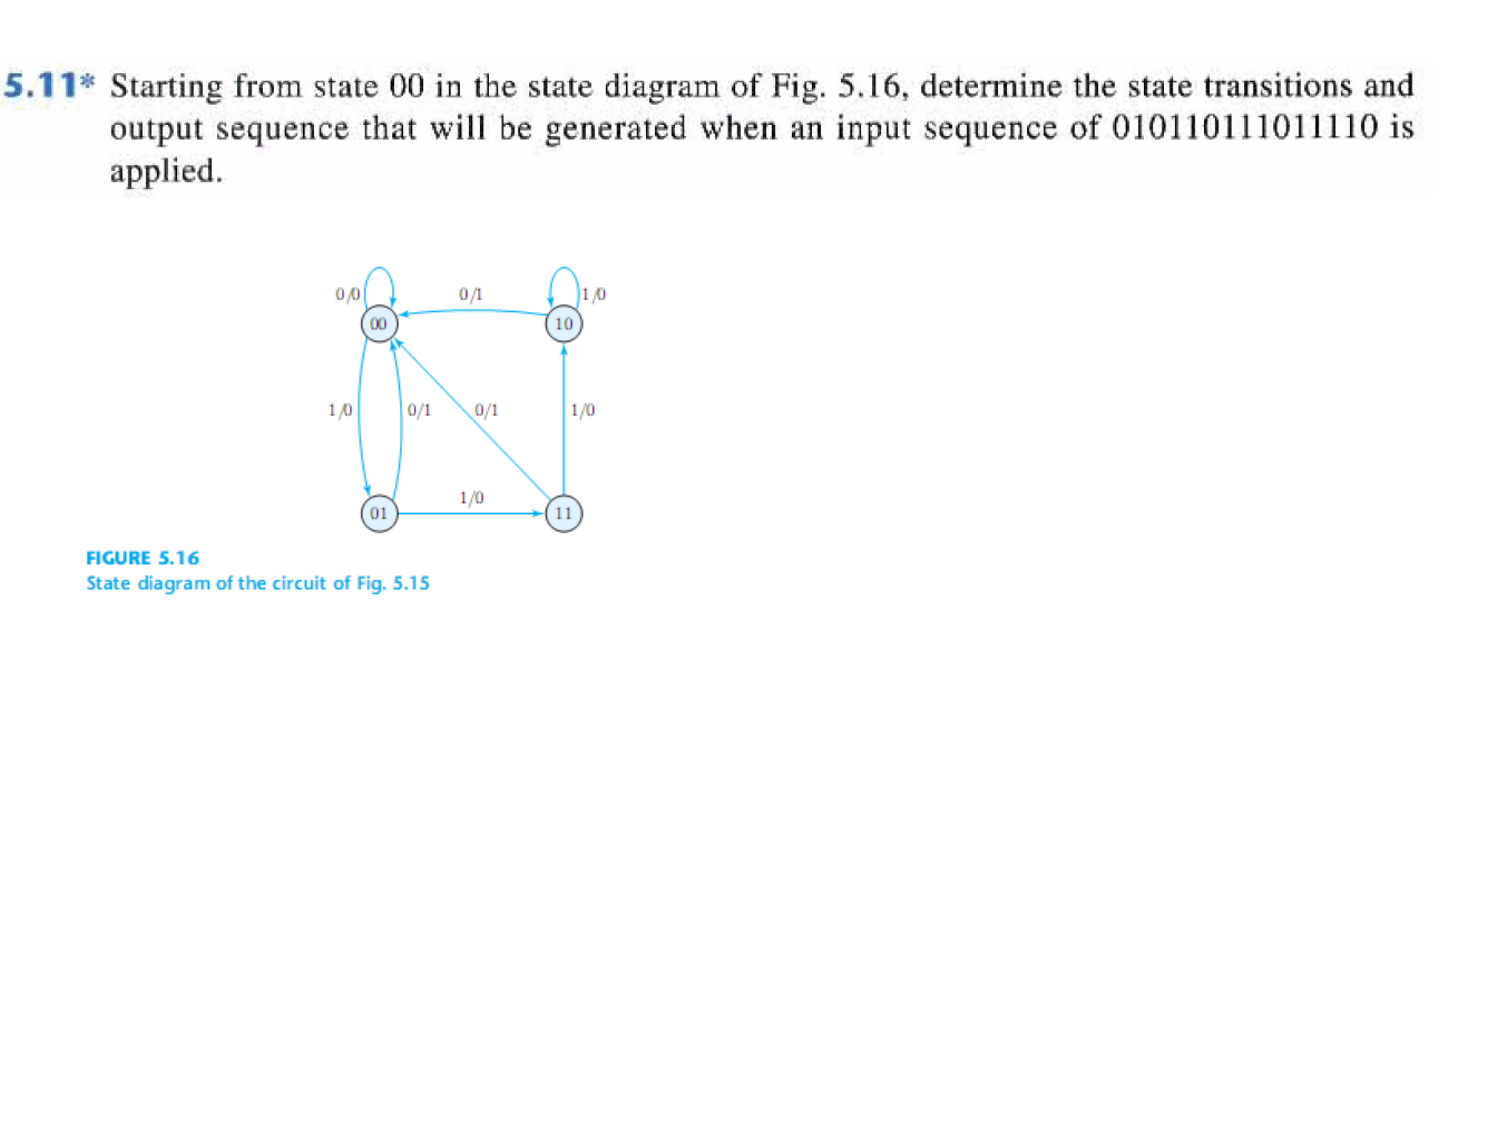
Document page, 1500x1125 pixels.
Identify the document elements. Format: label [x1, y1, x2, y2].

picture [74, 249, 754, 596]
picture [0, 62, 1438, 198]
